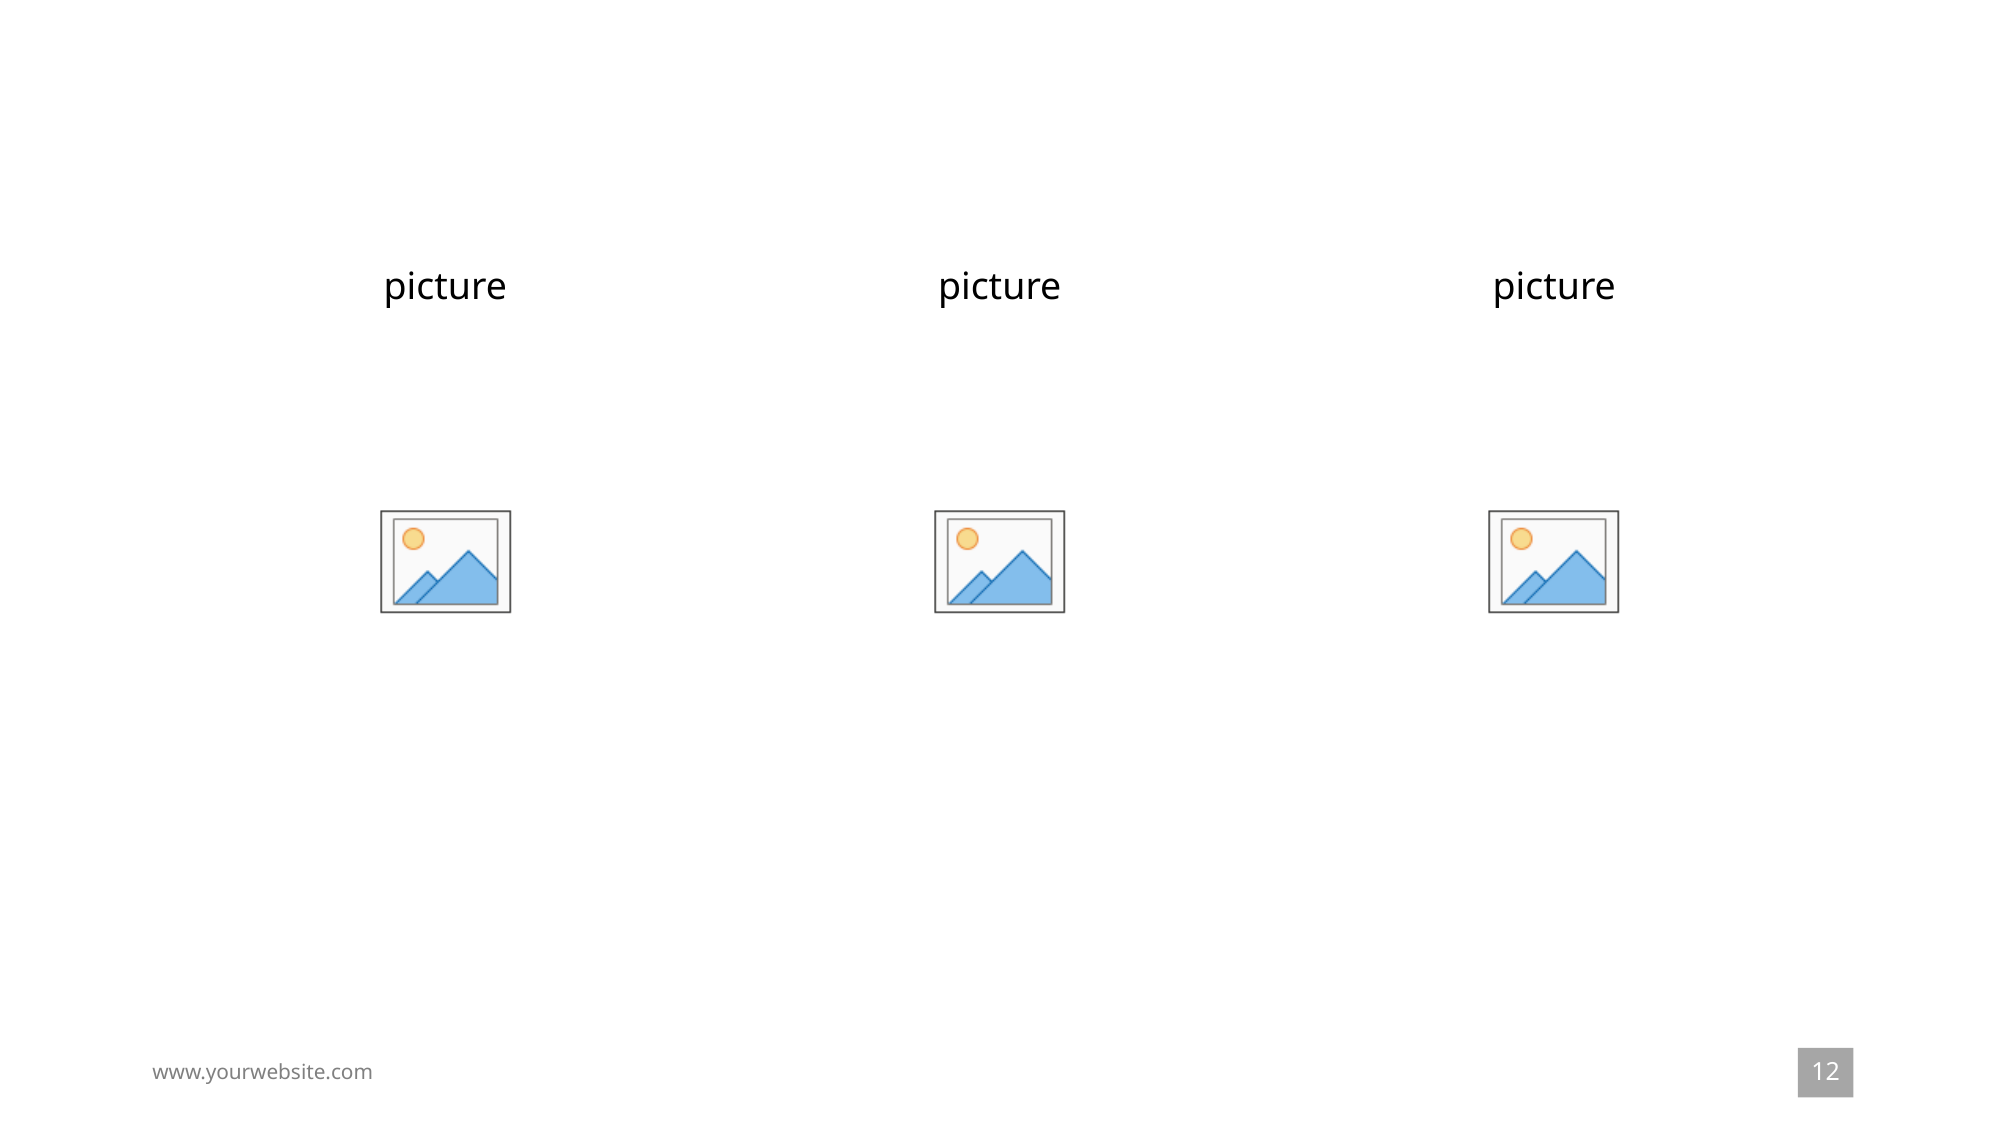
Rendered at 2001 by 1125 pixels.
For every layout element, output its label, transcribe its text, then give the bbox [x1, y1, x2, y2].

picture [197, 254, 694, 871]
footer www.yourwebsite.com [137, 1042, 415, 1103]
slide_number 12 [1788, 1042, 1863, 1103]
picture [751, 254, 1249, 871]
picture [1305, 254, 1803, 871]
